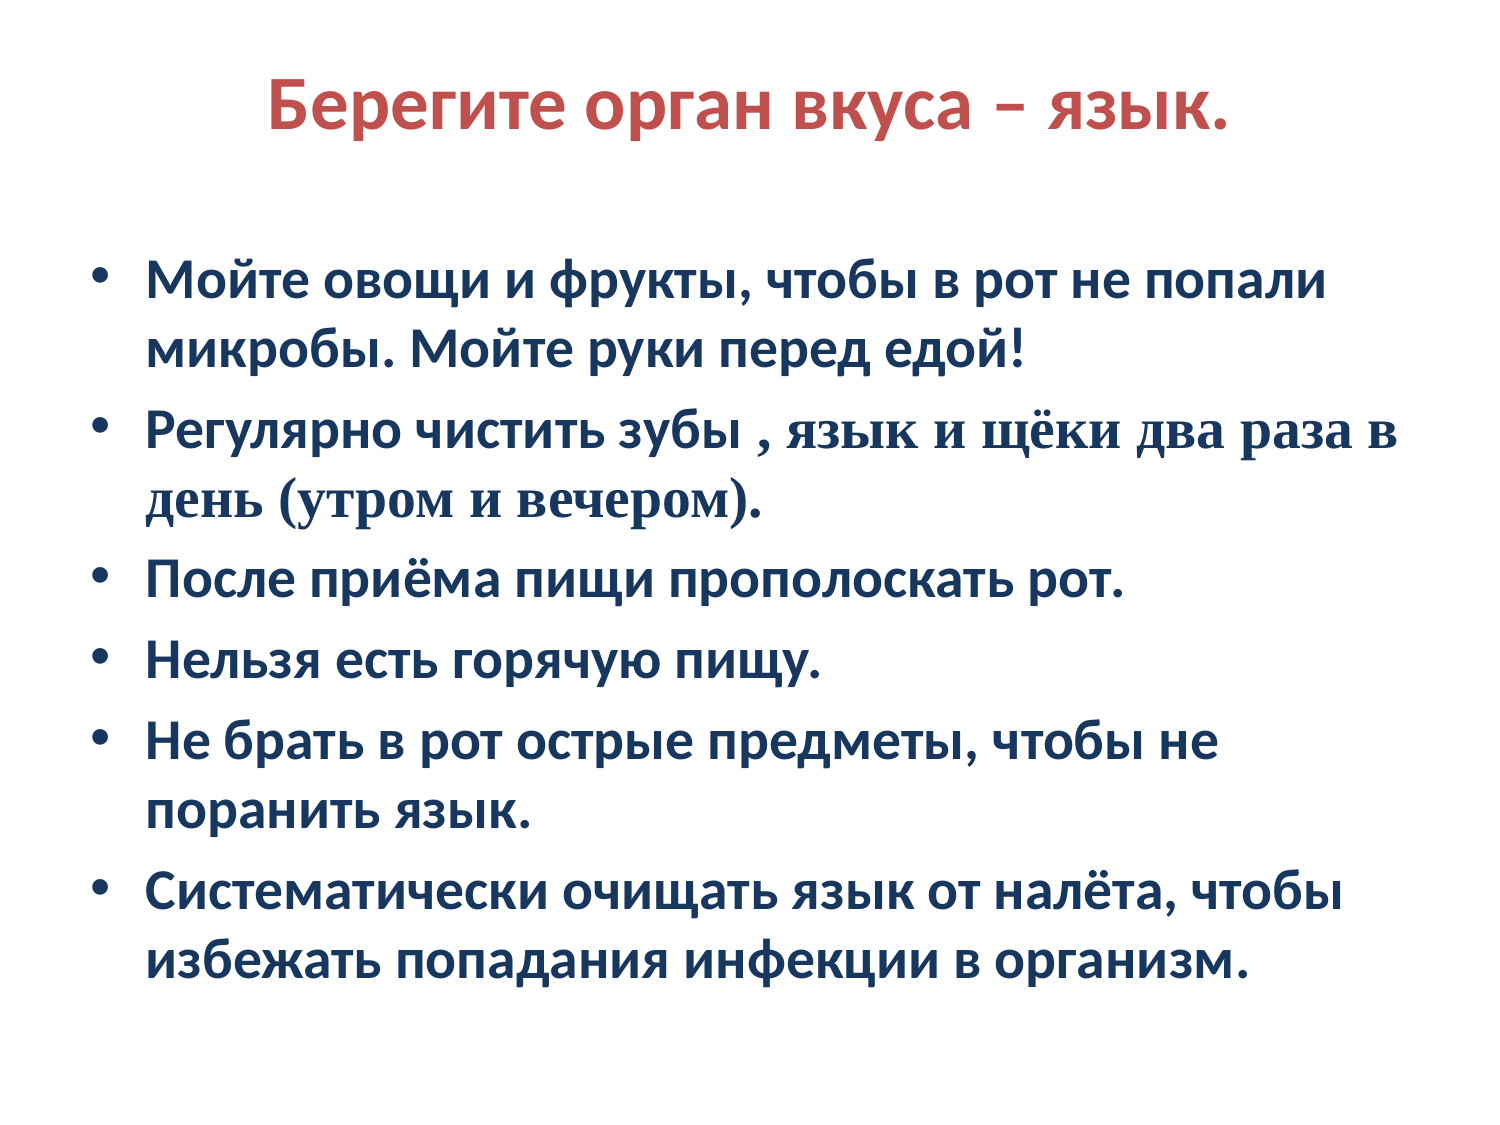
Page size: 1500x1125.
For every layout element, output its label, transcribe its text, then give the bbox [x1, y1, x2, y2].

title Берегите орган вкуса – язык. [75, 45, 1425, 152]
list Мойте овощи и фрукты, чтобы в рот не попали микробы. Мойте руки перед едой! Регулярно чистить зубы , язык и щёки два раза в день (утром и вечером). После приёма пищи прополоскать рот. Нельзя есть горячую пищу. Не брать в рот острые предметы, чтобы не поранить язык. Систематически очищать язык от налёта, чтобы избежать попадания инфекции в организм. [75, 152, 1425, 1005]
